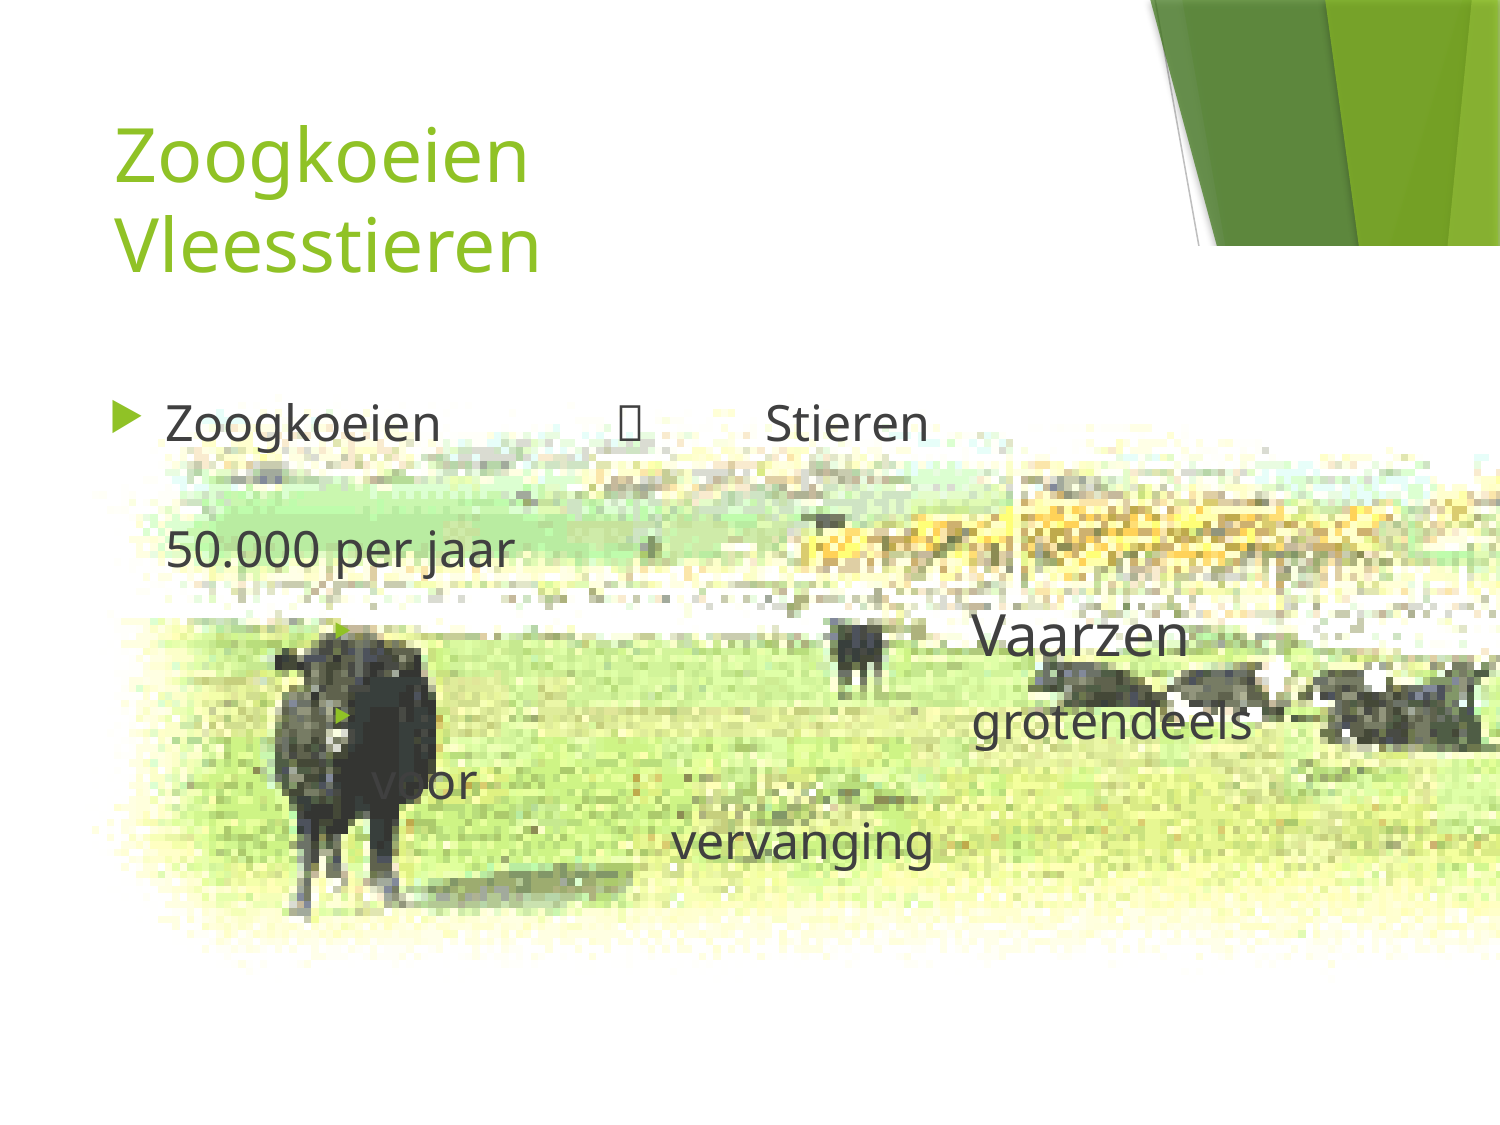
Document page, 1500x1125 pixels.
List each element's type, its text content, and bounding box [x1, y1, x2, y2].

list Zoogkoeien  Stieren 50.000 per jaar Vaarzen grotendeels voor vervanging [93, 222, 1369, 243]
title Zoogkoeien Vleesstieren [99, 99, 1142, 222]
picture [0, 245, 1500, 1125]
